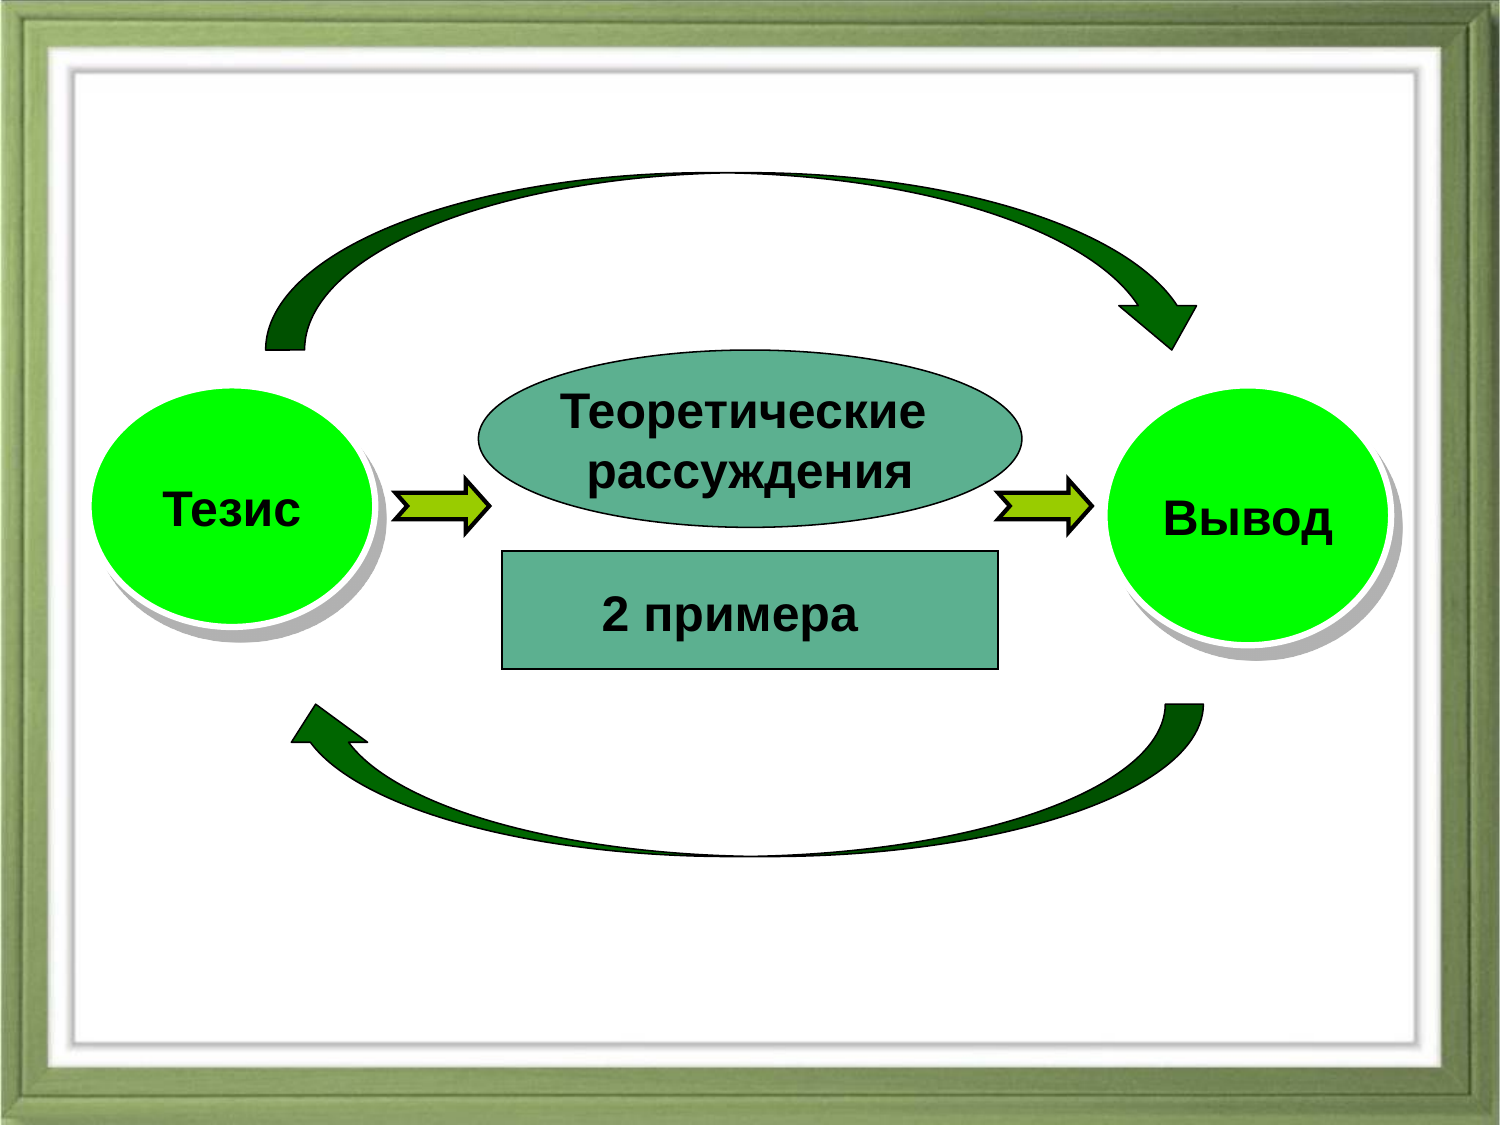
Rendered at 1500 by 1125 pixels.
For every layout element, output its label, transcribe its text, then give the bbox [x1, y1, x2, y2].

text_box [501, 550, 998, 669]
text_box [998, 479, 1092, 533]
picture [0, 0, 1500, 1125]
text_box 2 примера [572, 574, 892, 649]
text_box [265, 172, 1197, 351]
text_box Вывод [1104, 385, 1392, 646]
text_box [291, 704, 1204, 857]
text_box Теоретические рассуждения [478, 350, 1022, 528]
text_box [395, 479, 490, 533]
text_box Тезис [88, 385, 376, 627]
